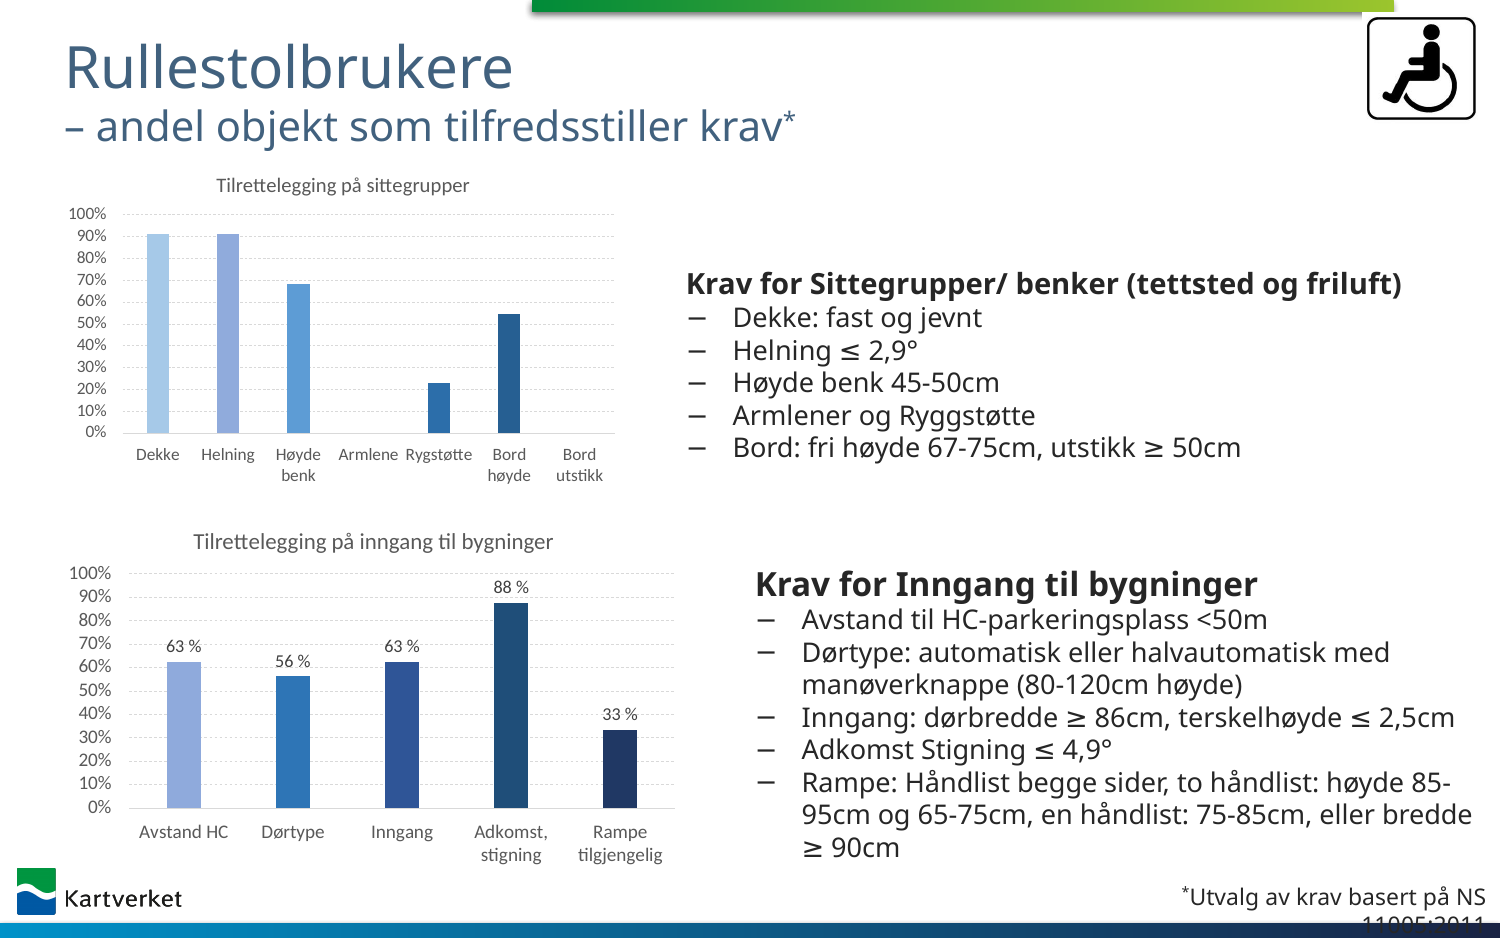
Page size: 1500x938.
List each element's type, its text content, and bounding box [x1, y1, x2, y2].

picture [62, 166, 625, 492]
text_box Rullestolbrukere – andel objekt som tilfredsstiller krav* [49, 25, 1431, 158]
picture [1362, 12, 1481, 126]
text_box *Utvalg av krav basert på NS 11005:2011 [1068, 873, 1500, 938]
picture [62, 520, 686, 874]
text_box Krav for Sittegrupper/ benker (tettsted og friluft) Dekke: fast og jevnt Helning ≤ 2,9° Høyde benk 45-50cm Armlener og Ryggstøtte Bord: fri høyde 67-75cm, utstikk ≥ 50cm [670, 258, 1418, 471]
text_box Krav for Inngang til bygninger Avstand til HC-parkeringsplass <50m Dørtype: automatisk eller halvautomatisk med manøverknappe (80-120cm høyde) Inngang: dørbredde ≥ 86cm, terskelhøyde ≤ 2,5cm Adkomst Stigning ≤ 4,9° Rampe: Håndlist begge sider, to håndlist: høyde 85-95cm og 65-75cm, en håndlist: 75-85cm, eller bredde ≥ 90cm [740, 555, 1491, 870]
